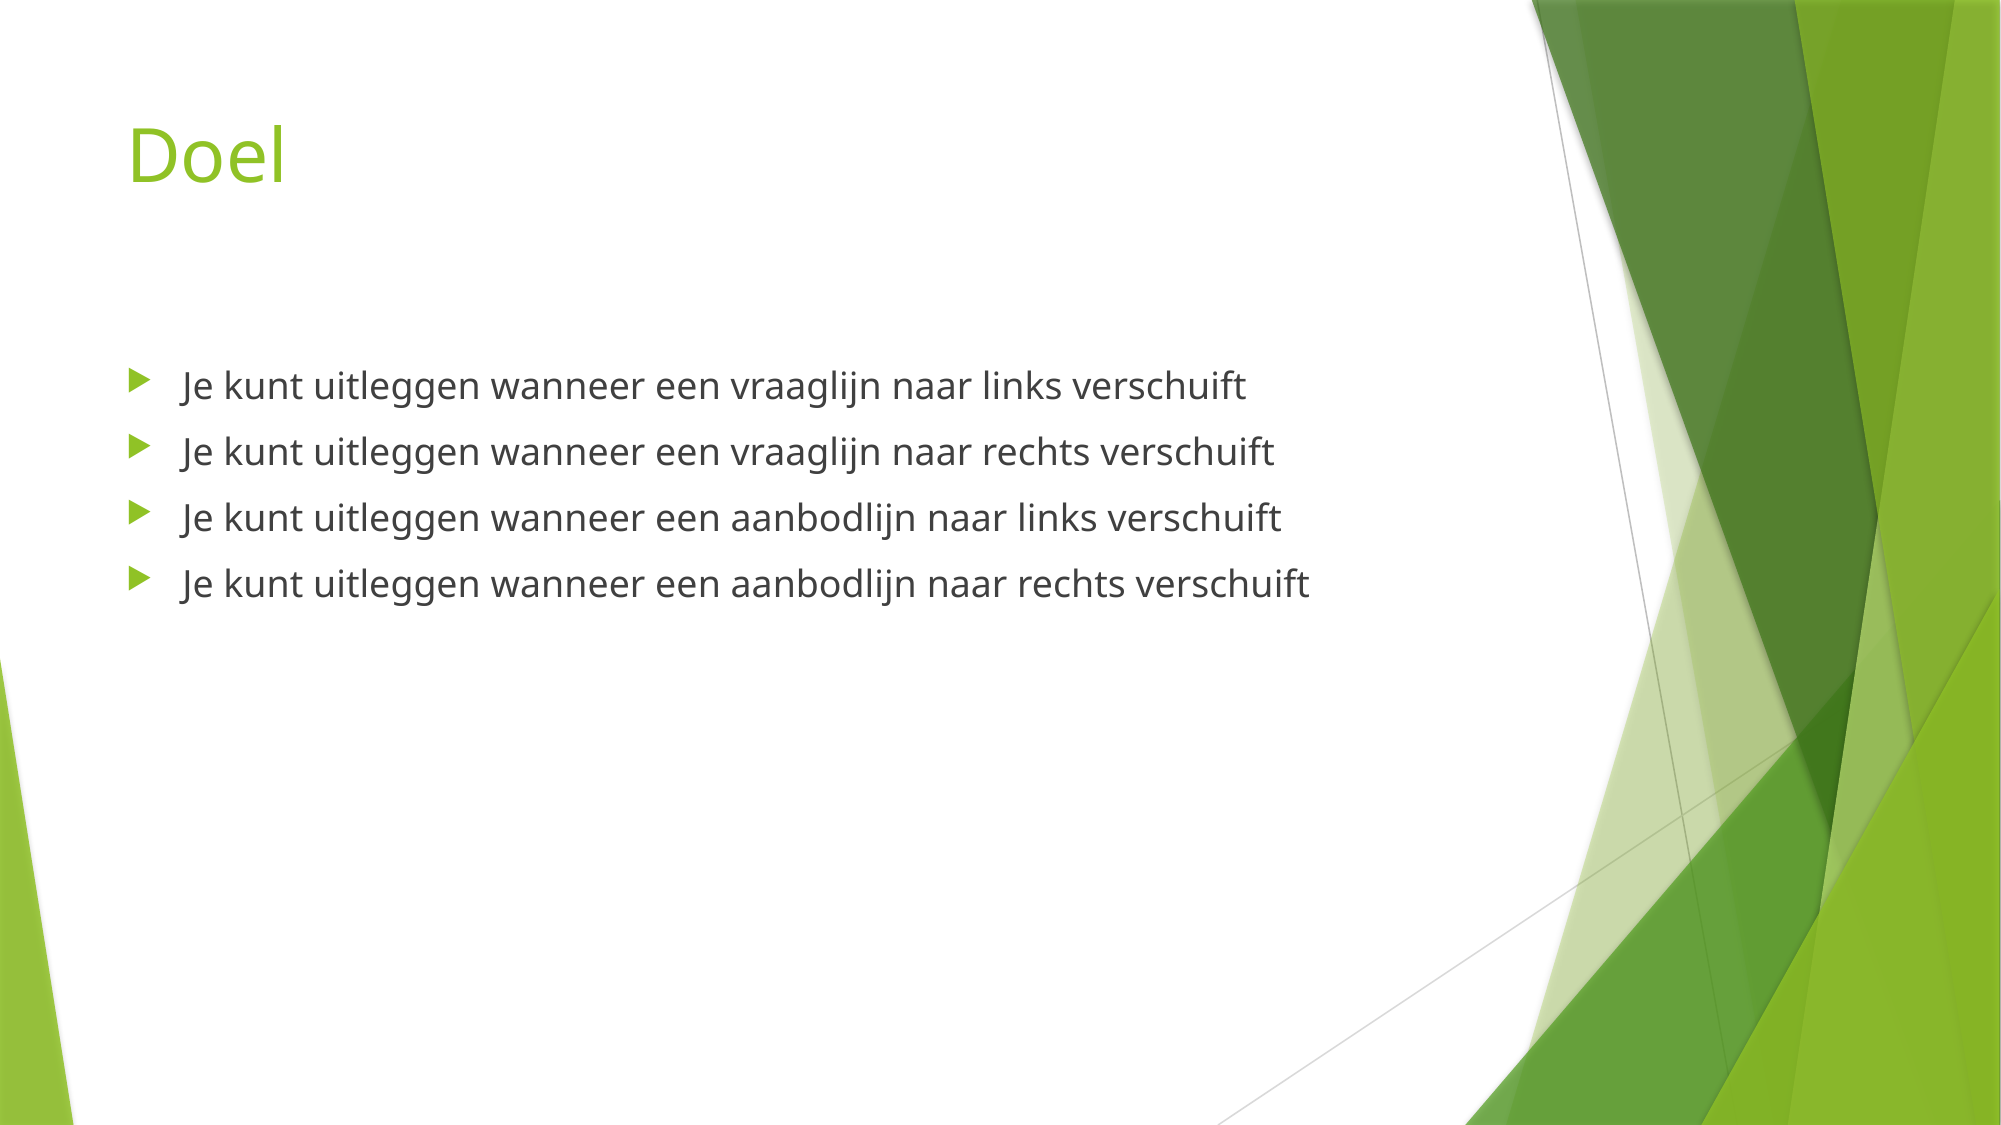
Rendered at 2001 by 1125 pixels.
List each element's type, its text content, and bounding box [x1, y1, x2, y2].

title Doel [111, 99, 1522, 317]
list Je kunt uitleggen wanneer een vraaglijn naar links verschuift Je kunt uitleggen wanneer een vraaglijn naar rechts verschuift Je kunt uitleggen wanneer een aanbodlijn naar links verschuift Je kunt uitleggen wanneer een aanbodlijn naar rechts verschuift [111, 354, 1522, 992]
